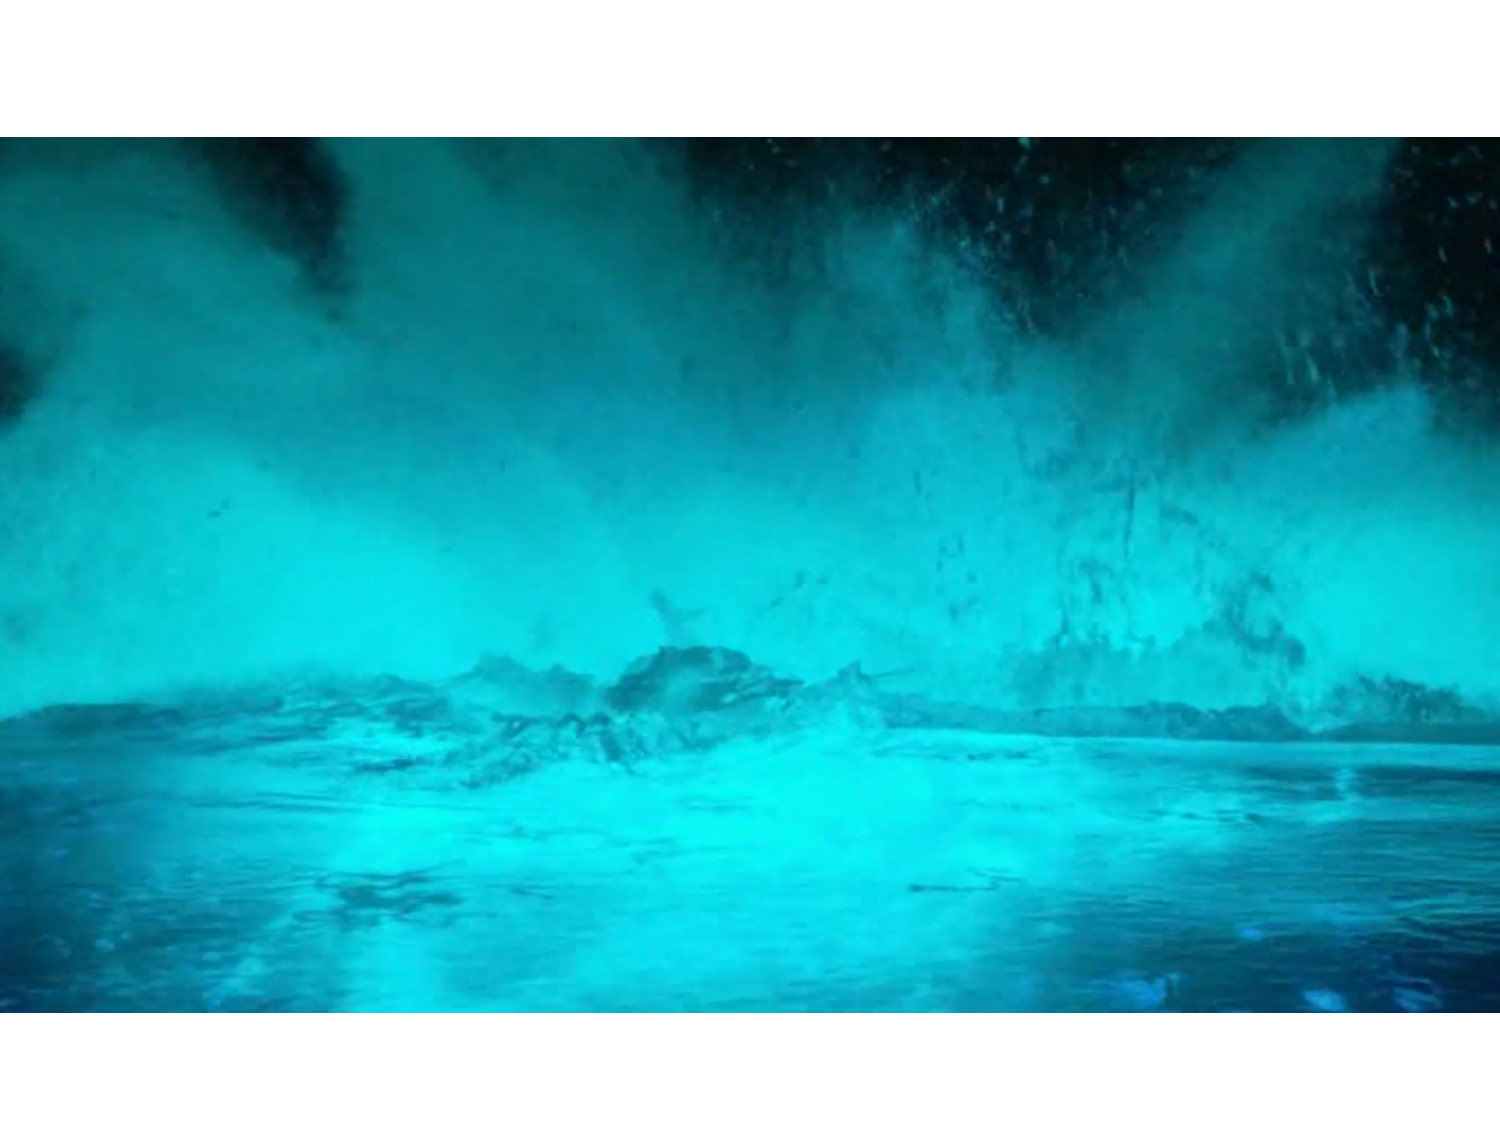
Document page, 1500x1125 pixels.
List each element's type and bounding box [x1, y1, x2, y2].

list [0, 137, 1500, 1013]
